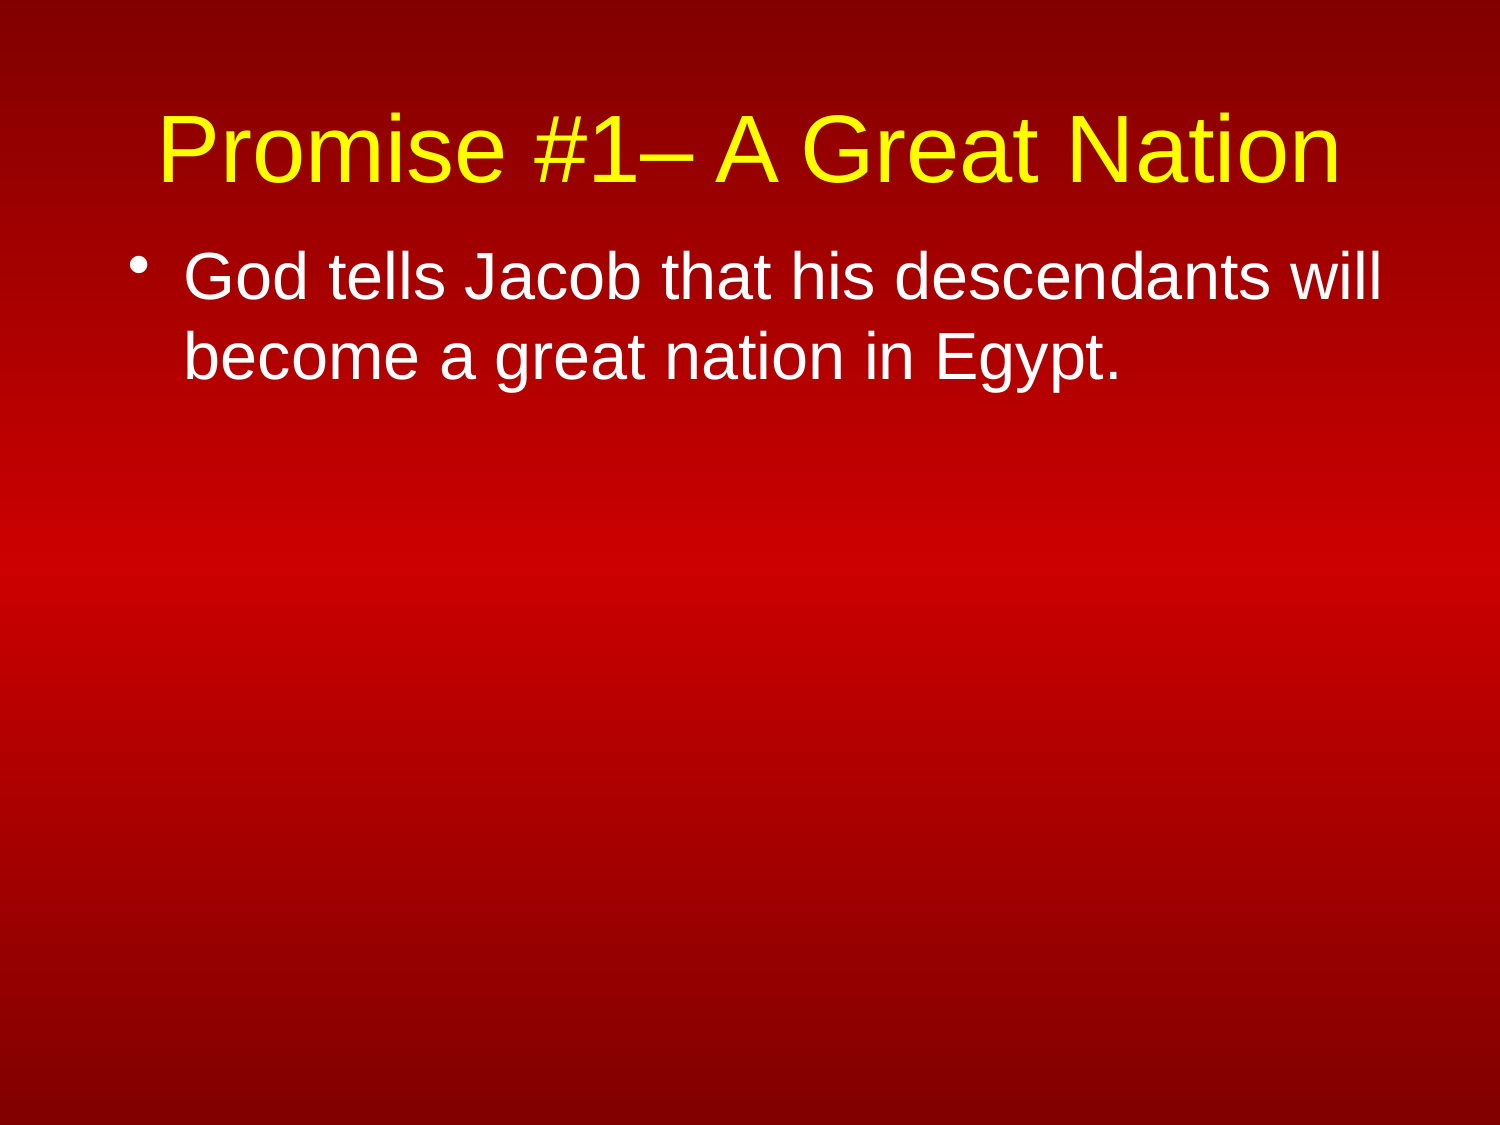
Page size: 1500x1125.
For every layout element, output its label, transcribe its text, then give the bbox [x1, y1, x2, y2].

list God tells Jacob that his descendants will become a great nation in Egypt. [112, 224, 1475, 1075]
title Promise #1– A Great Nation [37, 50, 1463, 238]
